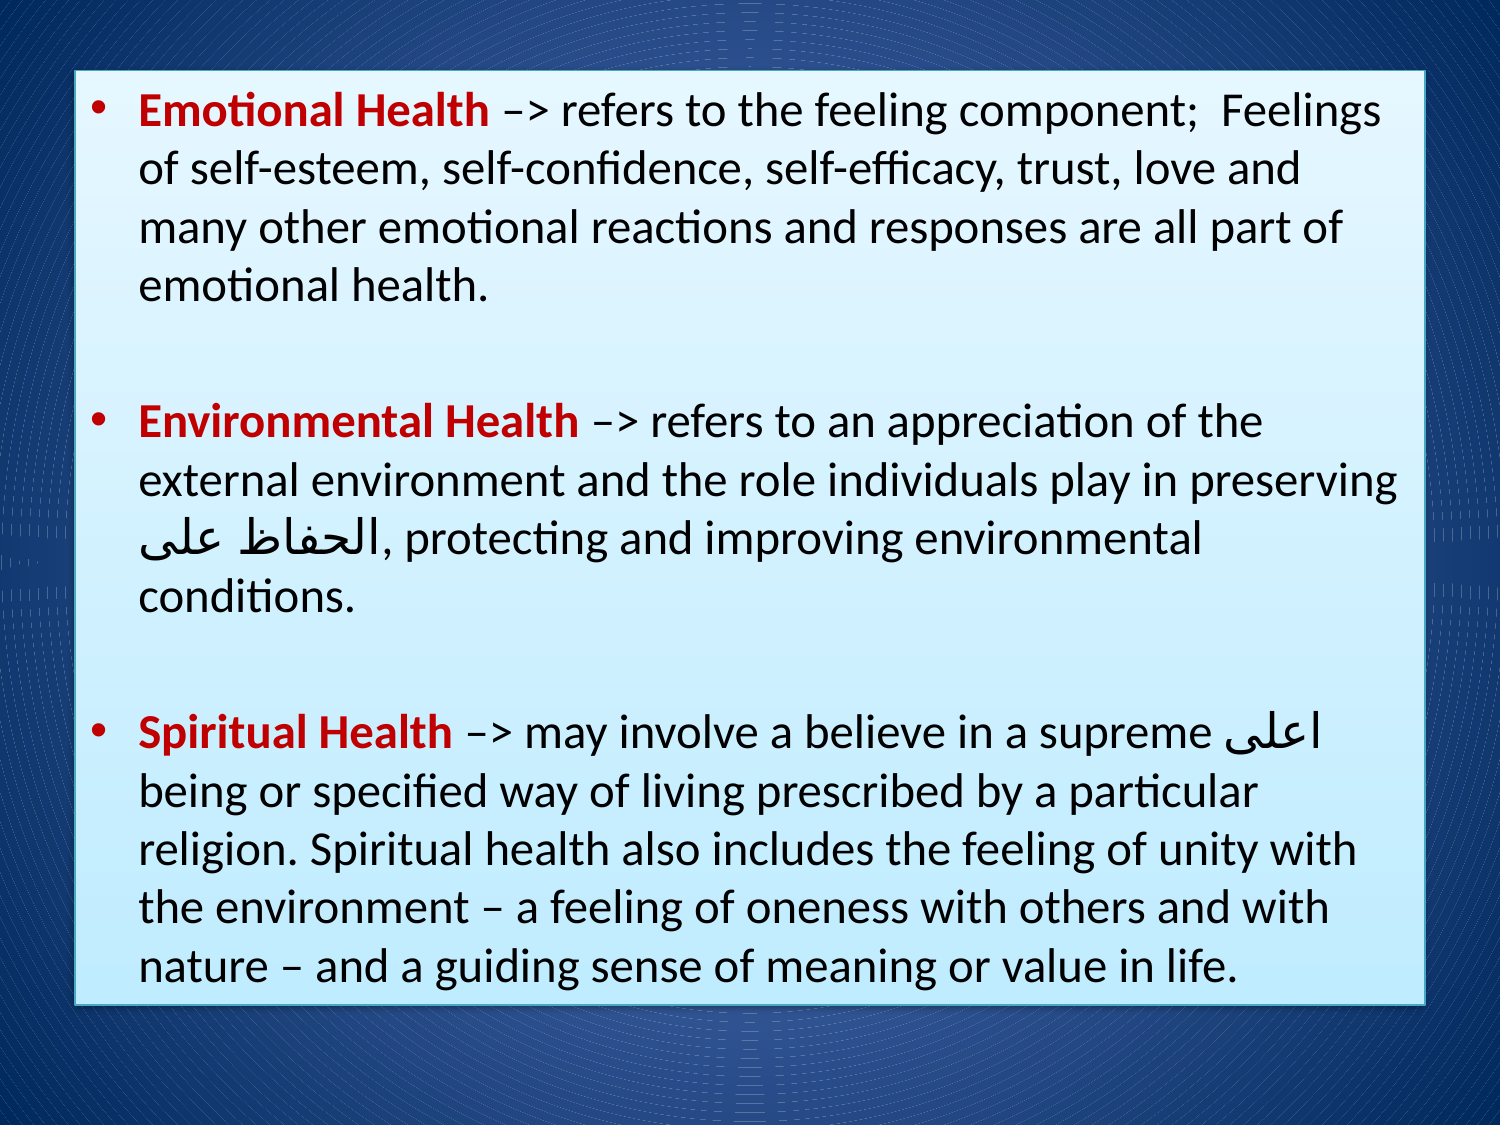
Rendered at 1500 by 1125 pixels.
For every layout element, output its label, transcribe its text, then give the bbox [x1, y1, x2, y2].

list Emotional Health –> refers to the feeling component; Feelings of self-esteem, self-confidence, self-efficacy, trust, love and many other emotional reactions and responses are all part of emotional health. Environmental Health –> refers to an appreciation of the external environment and the role individuals play in preserving الحفاظ على, protecting and improving environmental conditions. Spiritual Health –> may involve a believe in a supreme اعلى being or specified way of living prescribed by a particular religion. Spiritual health also includes the feeling of unity with the environment – a feeling of oneness with others and with nature – and a guiding sense of meaning or value in life. [74, 70, 1426, 1006]
